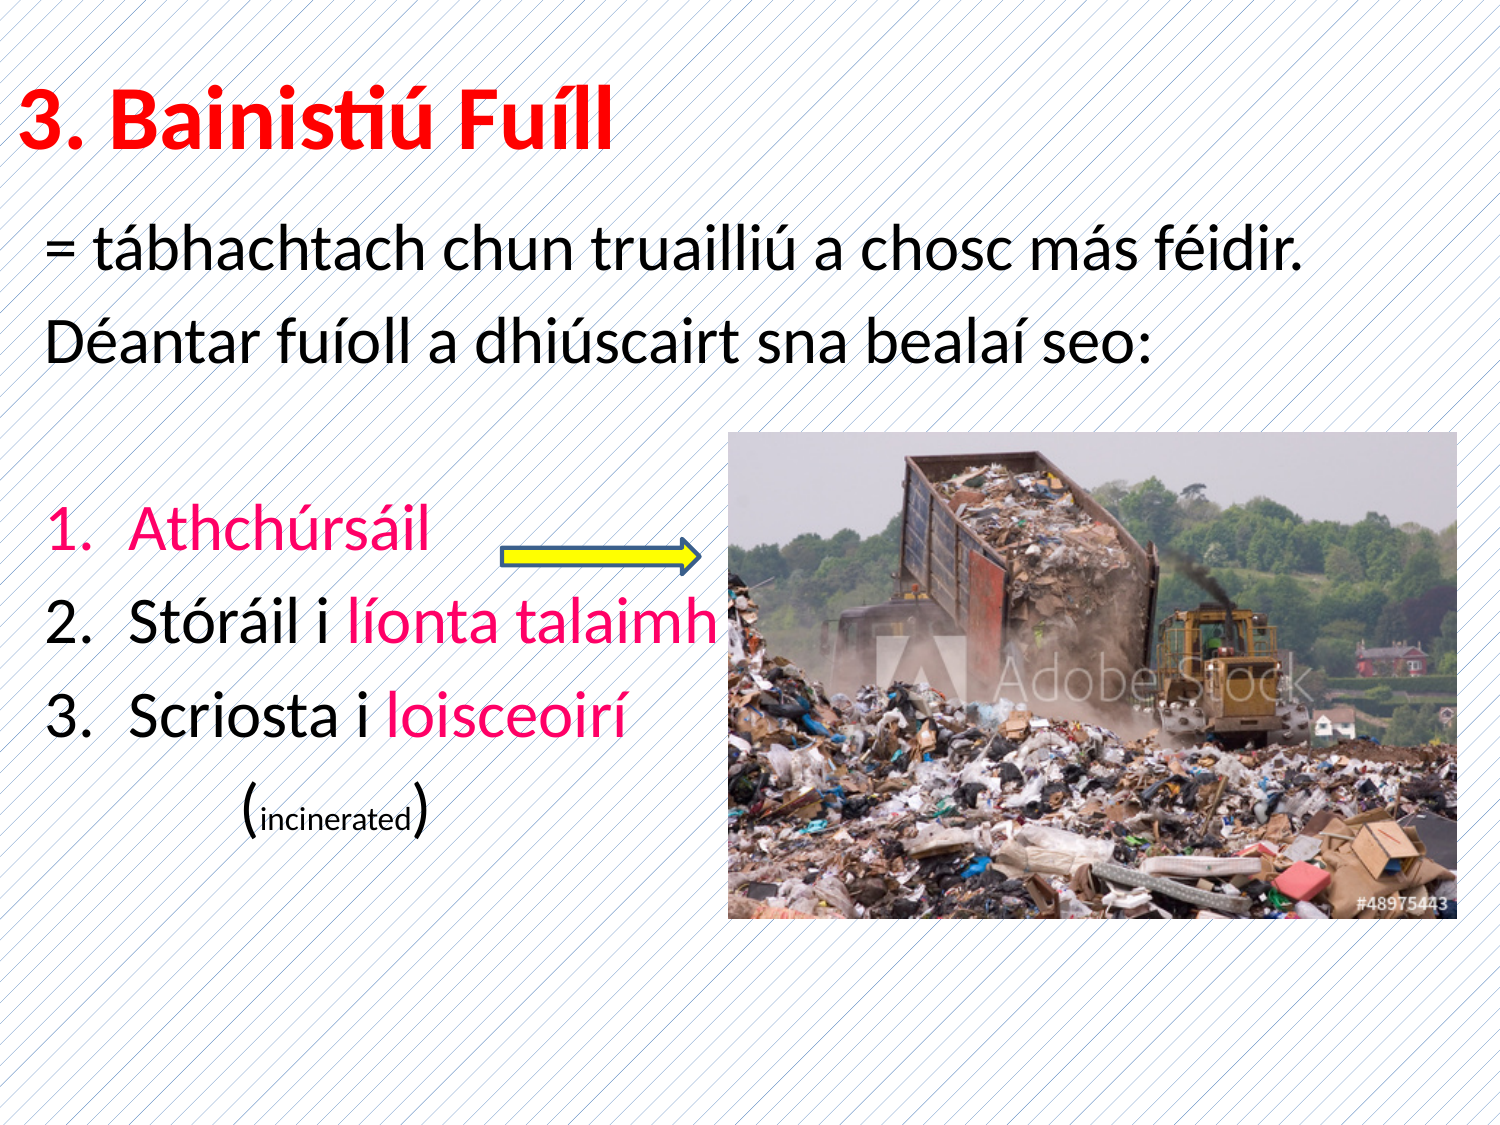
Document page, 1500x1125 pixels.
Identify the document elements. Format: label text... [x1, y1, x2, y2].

text_box [499, 536, 702, 577]
picture [728, 432, 1457, 920]
title 3. Bainistiú Fuíll [1, 19, 1398, 207]
list = tábhachtach chun truailliú a chosc más féidir. Déantar fuíoll a dhiúscairt sna bealaí seo: Athchúrsáil Stóráil i líonta talaimh Scriosta i loisceoirí (incinerated) [29, 196, 1425, 1005]
